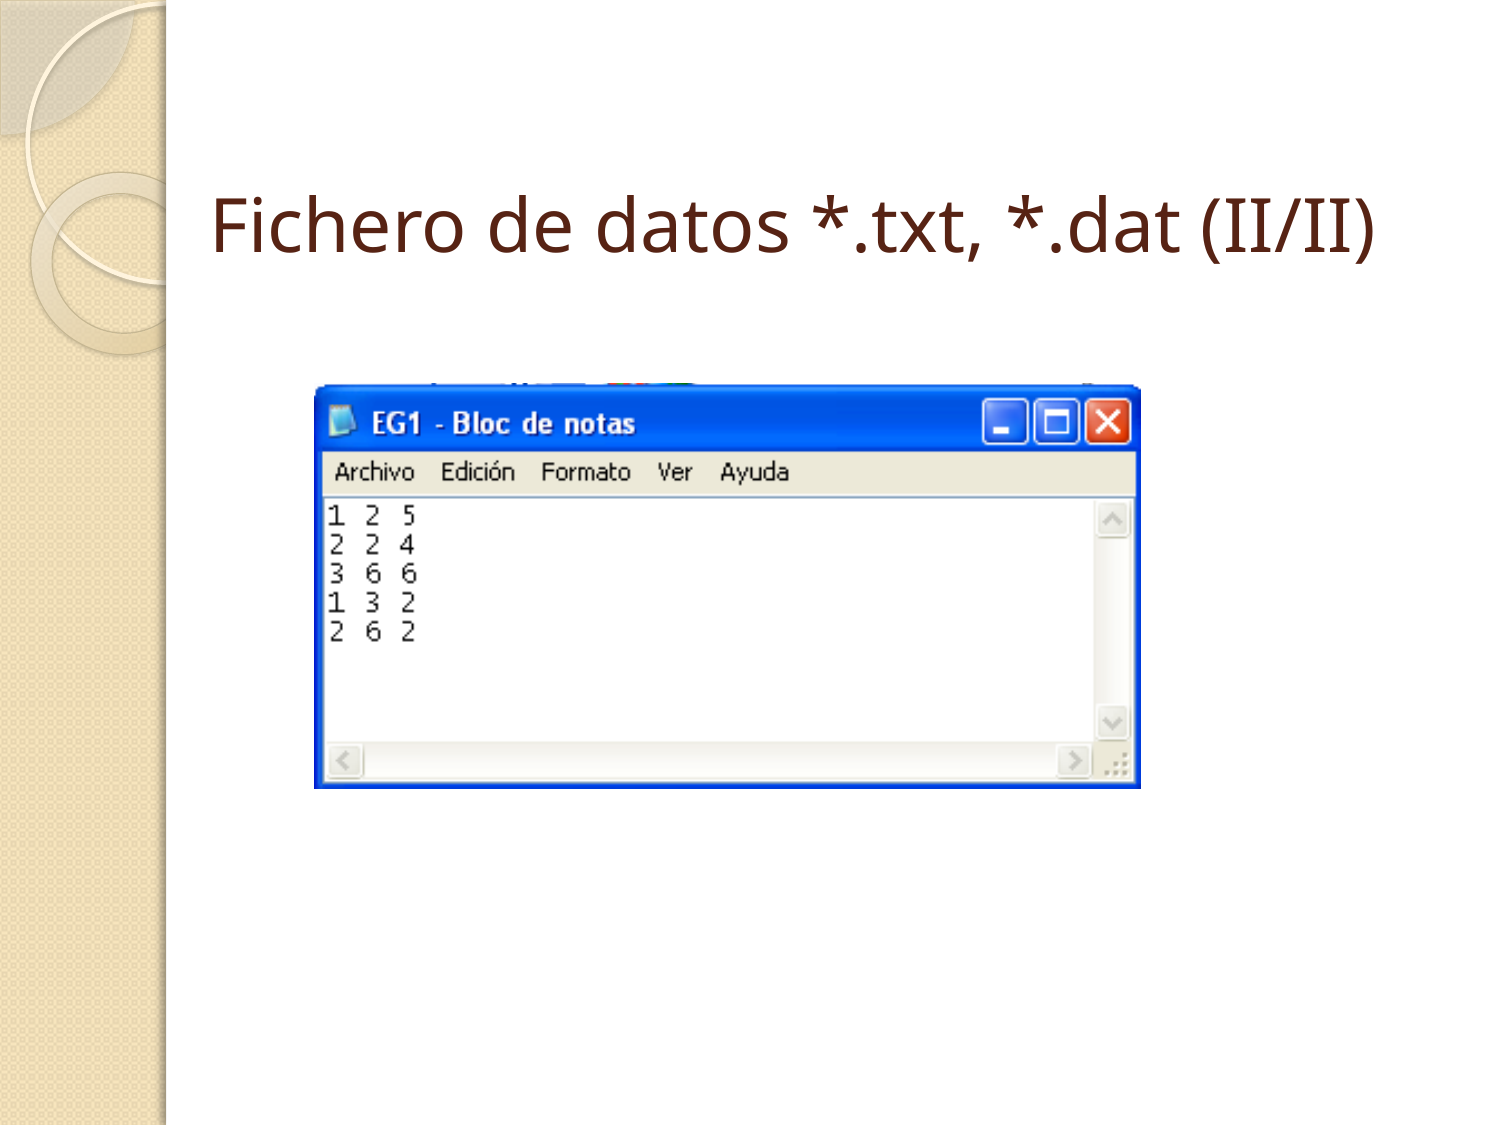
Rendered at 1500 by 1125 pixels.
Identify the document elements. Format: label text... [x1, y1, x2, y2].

title Fichero de datos *.txt, *.dat (II/II) [194, 169, 1417, 276]
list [314, 382, 1141, 789]
